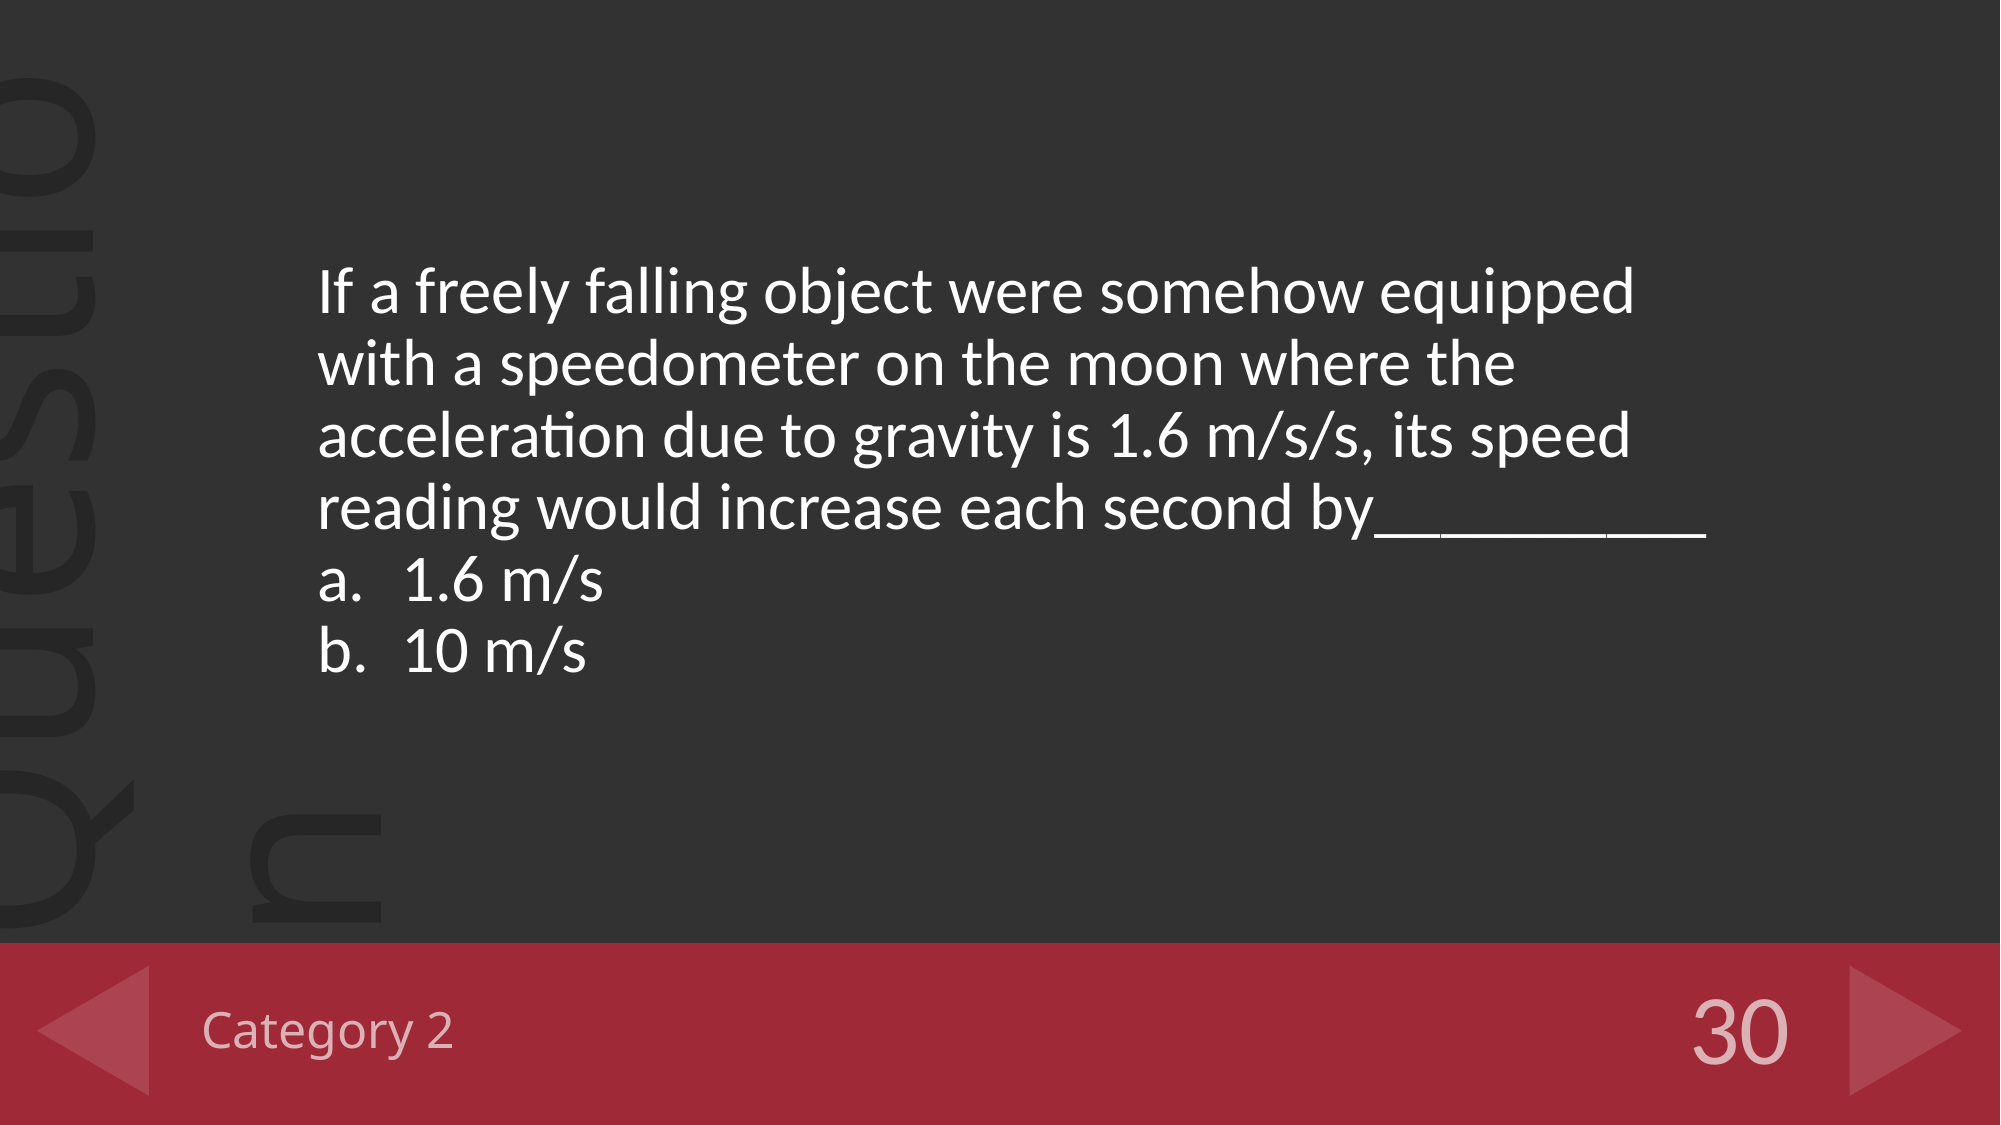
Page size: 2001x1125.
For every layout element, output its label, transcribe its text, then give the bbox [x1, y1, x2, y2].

list 30 [1494, 967, 1806, 1097]
list If a freely falling object were somehow equipped with a speedometer on the moon where the acceleration due to gravity is 1.6 m/s/s, its speed reading would increase each second by__________ 1.6 m/s 10 m/s [302, 307, 1760, 636]
title Category 2 [185, 967, 1494, 1097]
